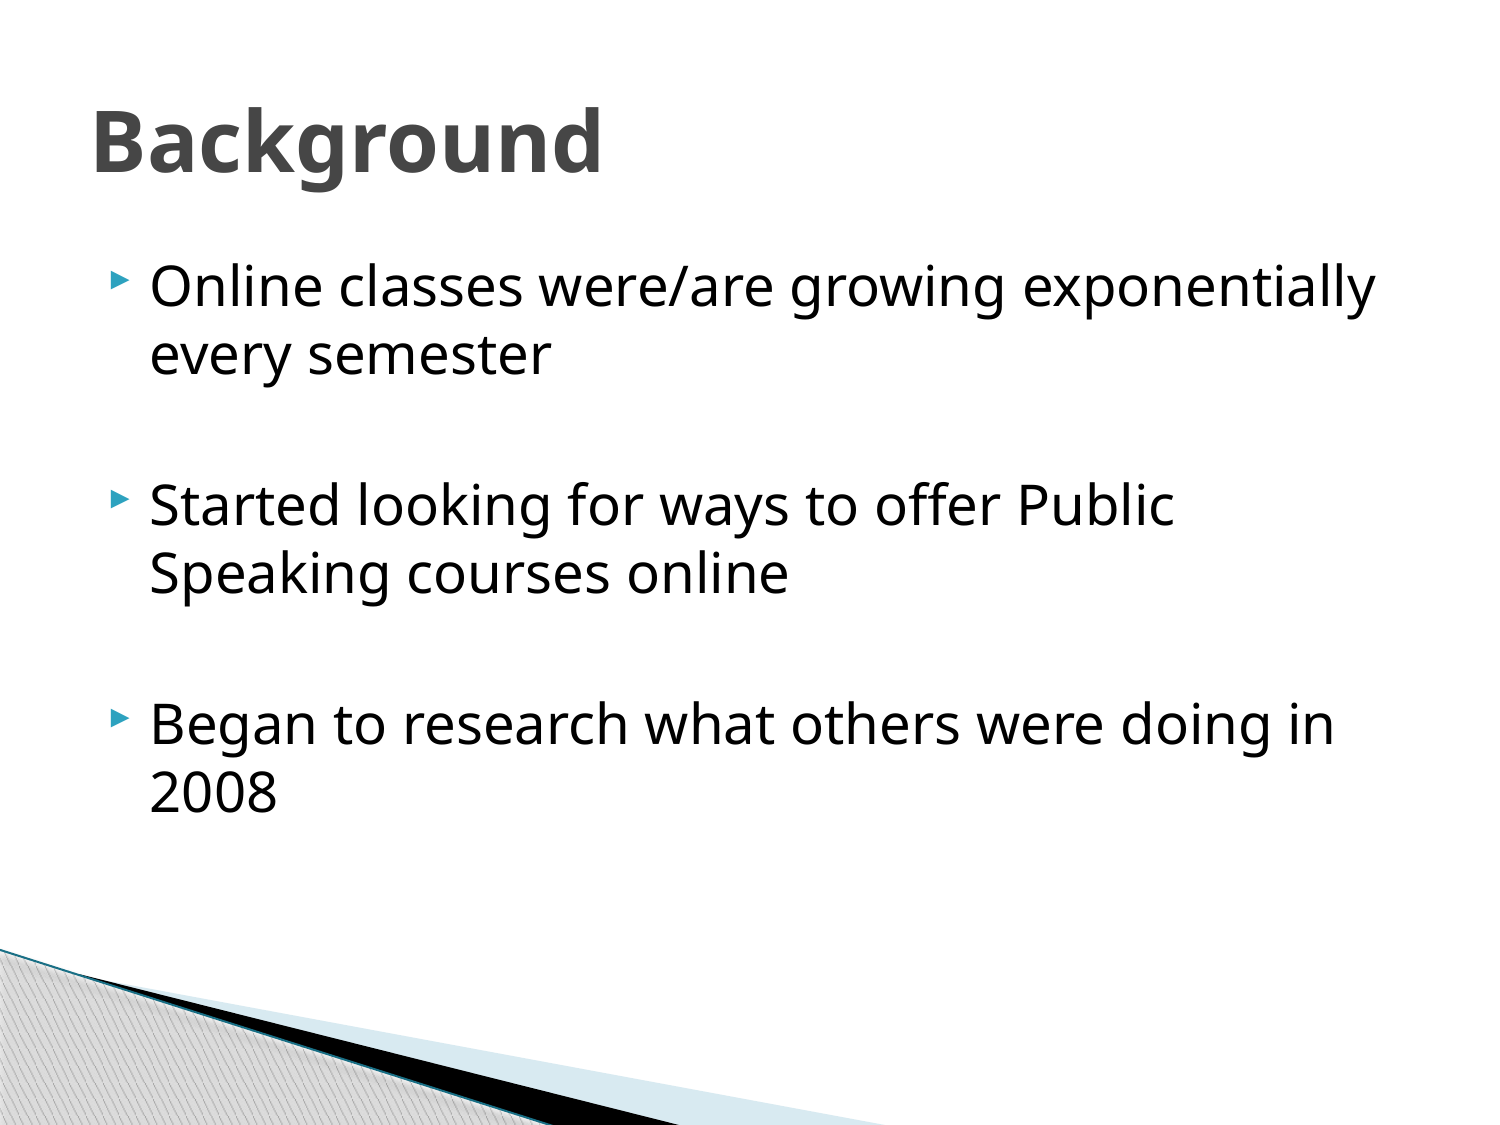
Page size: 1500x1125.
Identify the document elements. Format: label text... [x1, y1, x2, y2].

title Background [75, 45, 1425, 233]
list Online classes were/are growing exponentially every semester Started looking for ways to offer Public Speaking courses online Began to research what others were doing in 2008 [75, 243, 1425, 986]
